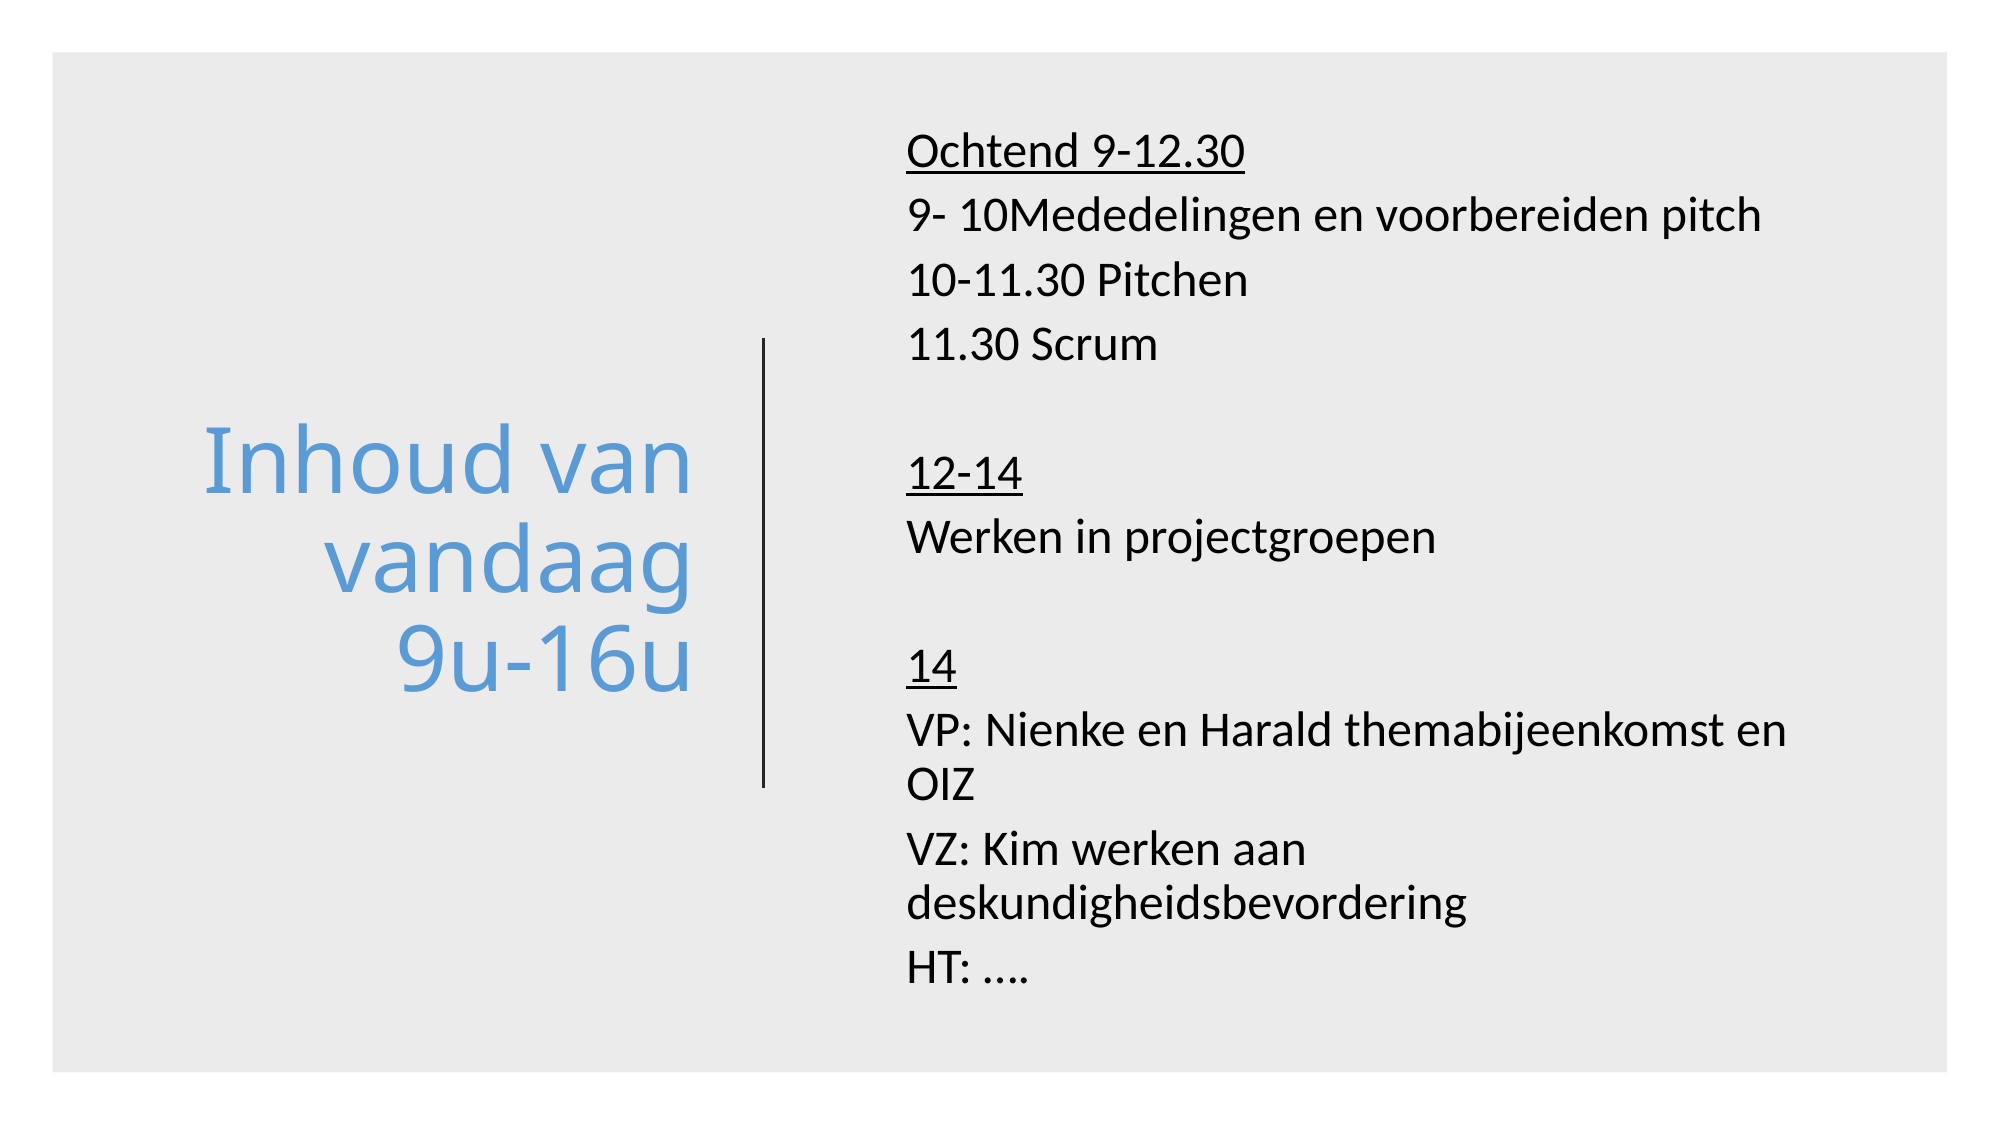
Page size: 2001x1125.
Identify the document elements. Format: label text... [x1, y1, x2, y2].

list Ochtend 9-12.30 9- 10Mededelingen en voorbereiden pitch 10-11.30 Pitchen 11.30 Scrum 12-14 Werken in projectgroepen 14 VP: Nienke en Harald themabijeenkomst en OIZ VZ: Kim werken aan deskundigheidsbevordering HT: …. [816, 158, 1863, 967]
text_box [52, 51, 1948, 1073]
title Inhoud van vandaag 9u-16u [137, 158, 711, 967]
